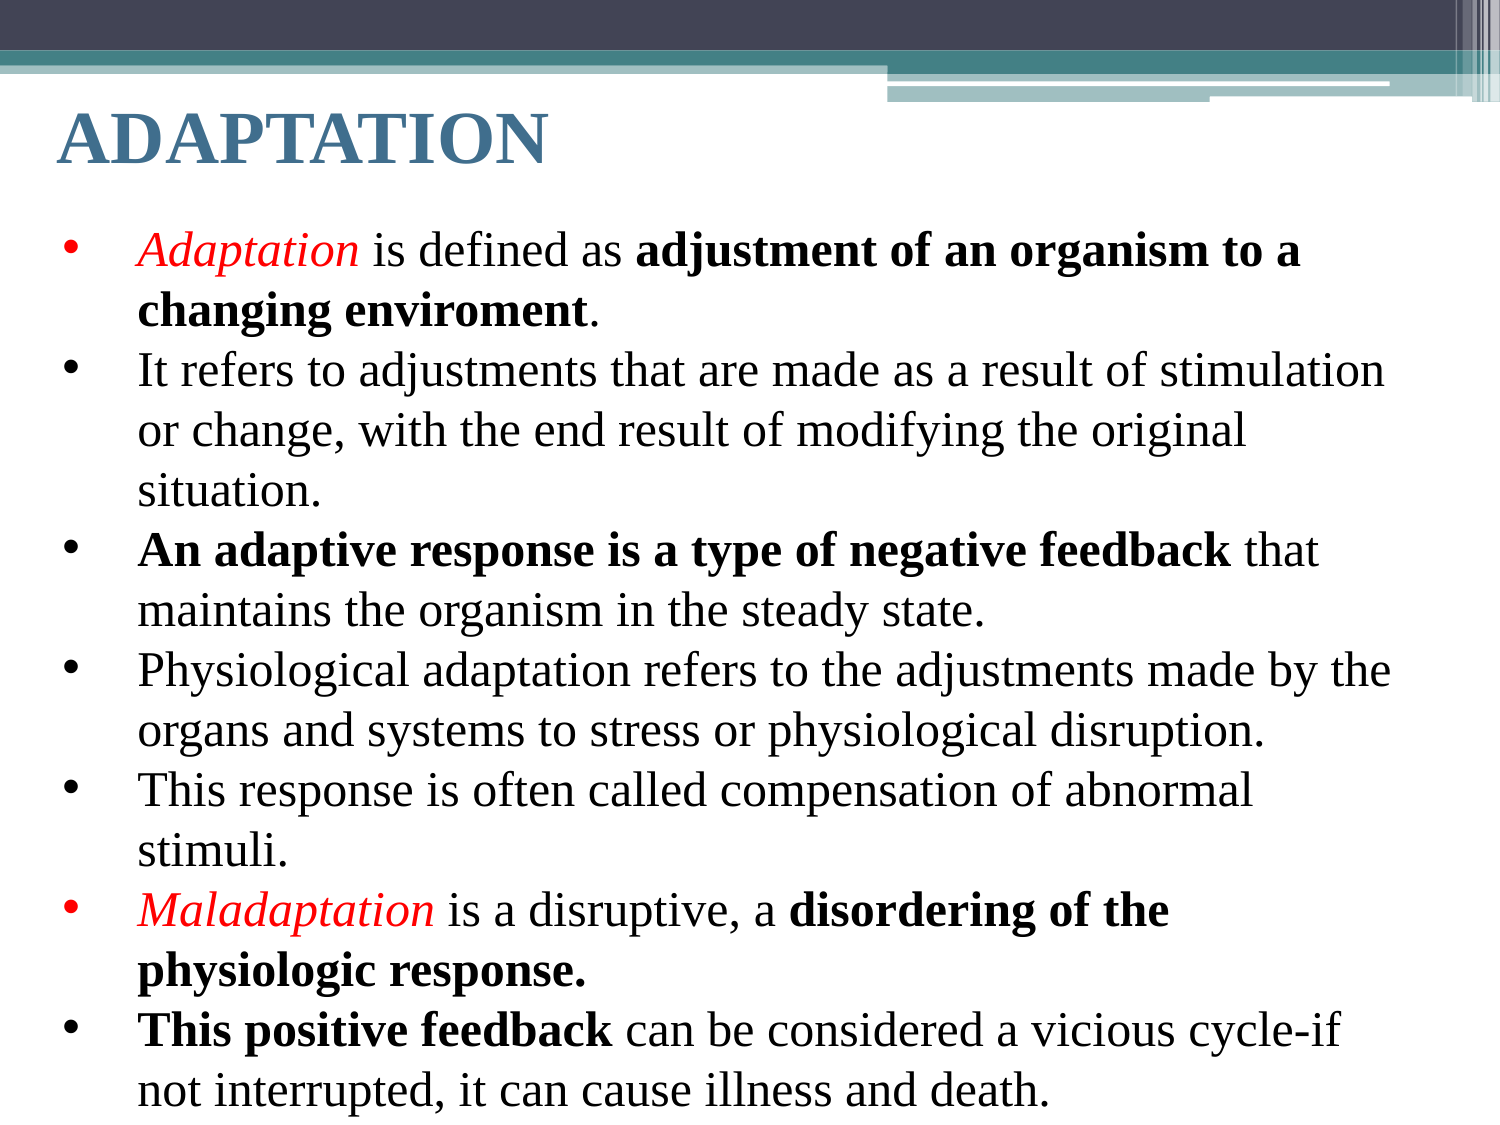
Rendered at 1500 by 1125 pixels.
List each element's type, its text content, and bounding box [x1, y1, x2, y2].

title ADAPTATION [56, 88, 1444, 180]
list Adaptation is defined as adjustment of an organism to a changing enviroment. It refers to adjustments that are made as a result of stimulation or change, with the end result of modifying the original situation. An adaptive response is a type of negative feedback that maintains the organism in the steady state. Physiological adaptation refers to the adjustments made by the organs and systems to stress or physiological disruption. This response is often called compensation of abnormal stimuli. Maladaptation is a disruptive, a disordering of the physiologic response. This positive feedback can be considered a vicious cycle-if not interrupted, it can cause illness and death. [62, 216, 1412, 1125]
